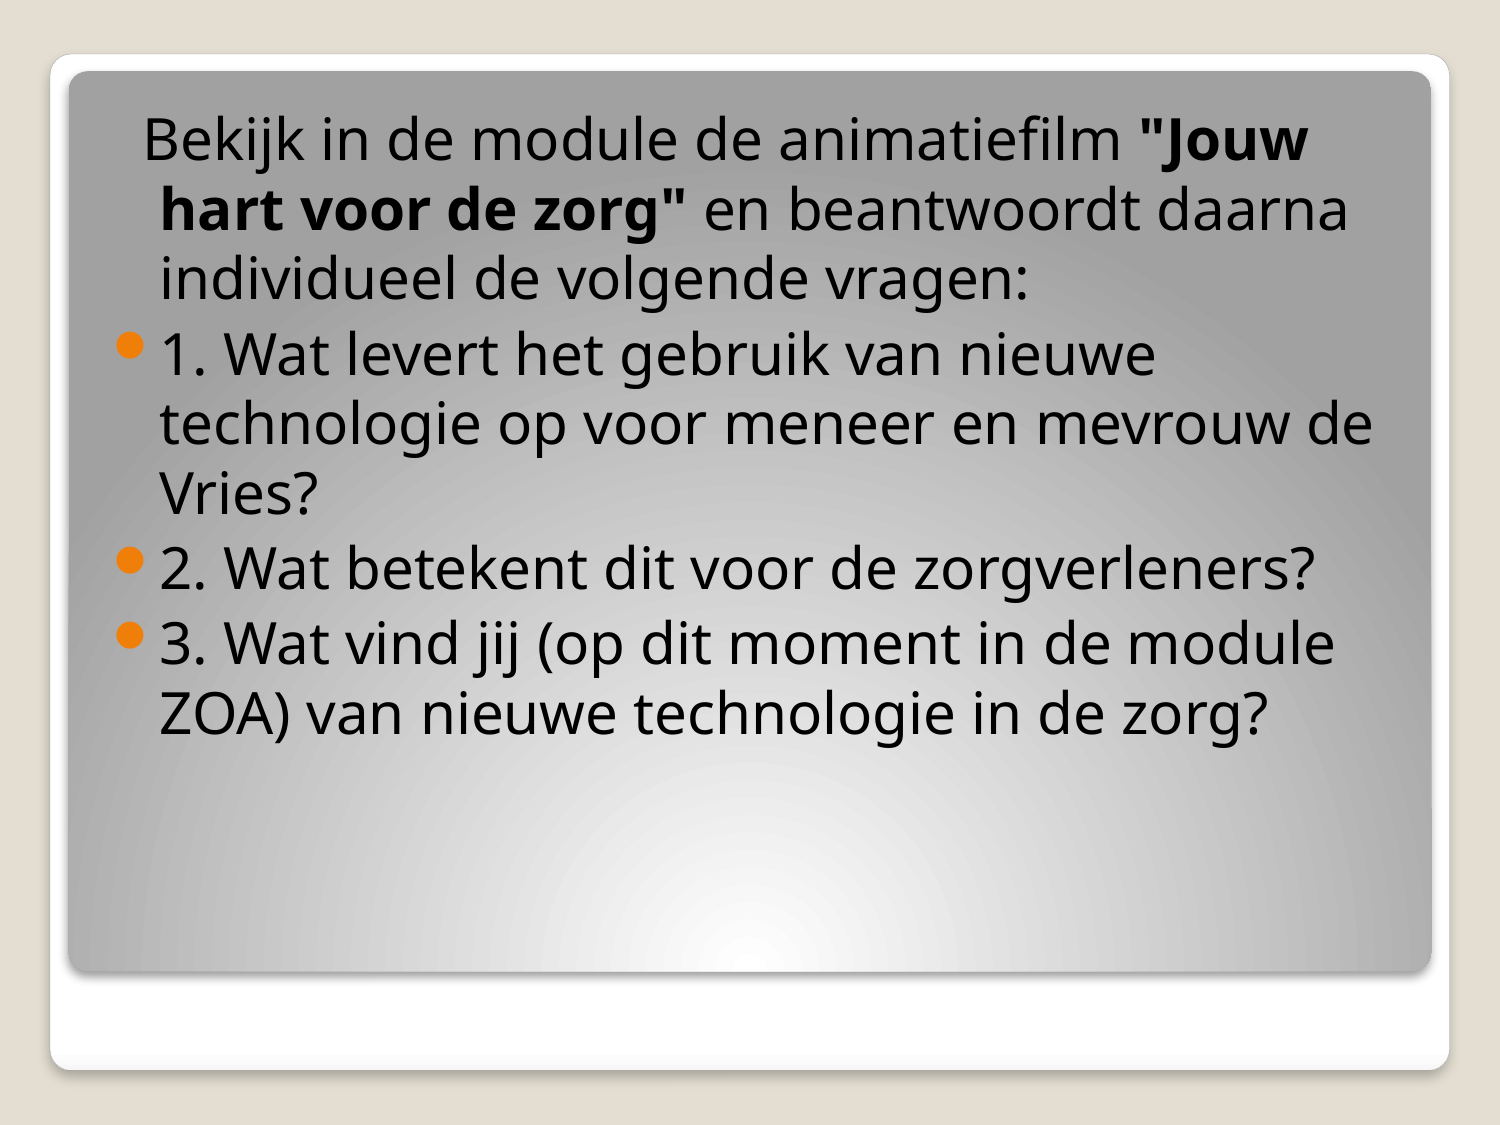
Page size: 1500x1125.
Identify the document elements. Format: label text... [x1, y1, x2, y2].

list Bekijk in de module de animatiefilm "Jouw hart voor de zorg" en beantwoordt daarna individueel de volgende vragen: 1. Wat levert het gebruik van nieuwe technologie op voor meneer en mevrouw de Vries? 2. Wat betekent dit voor de zorgverleners? 3. Wat vind jij (op dit moment in de module ZOA) van nieuwe technologie in de zorg? [82, 86, 1425, 846]
